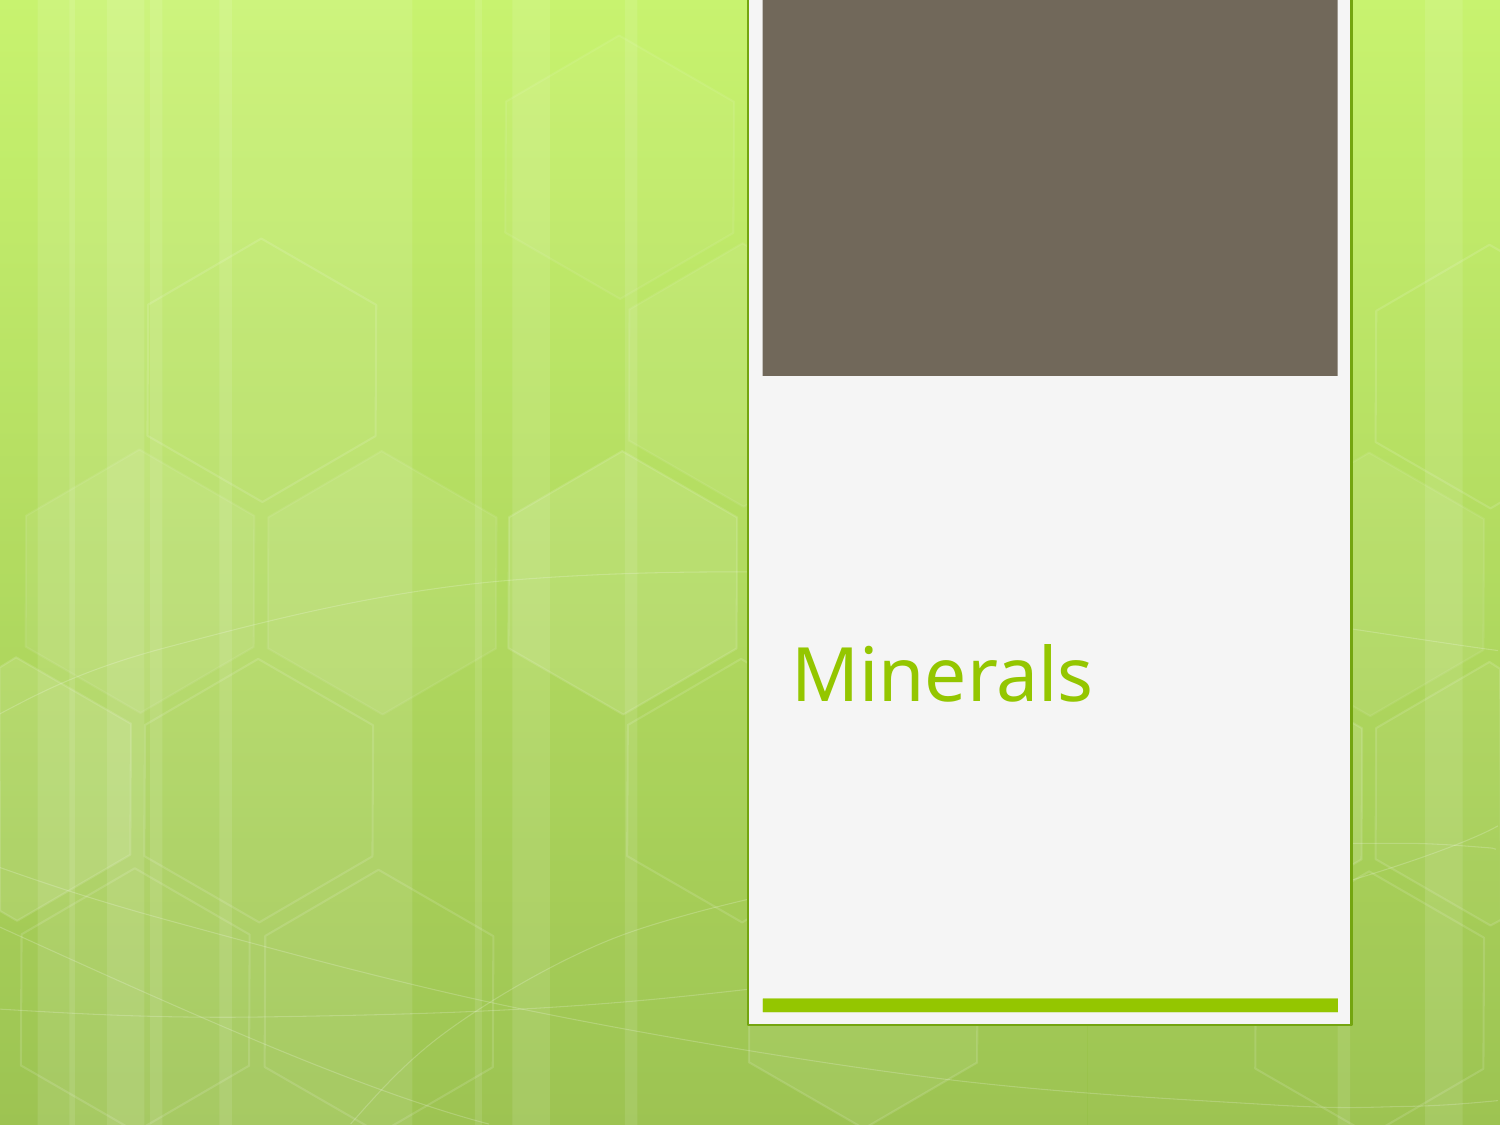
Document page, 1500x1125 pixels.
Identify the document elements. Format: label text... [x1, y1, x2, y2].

title Minerals [776, 444, 1320, 724]
